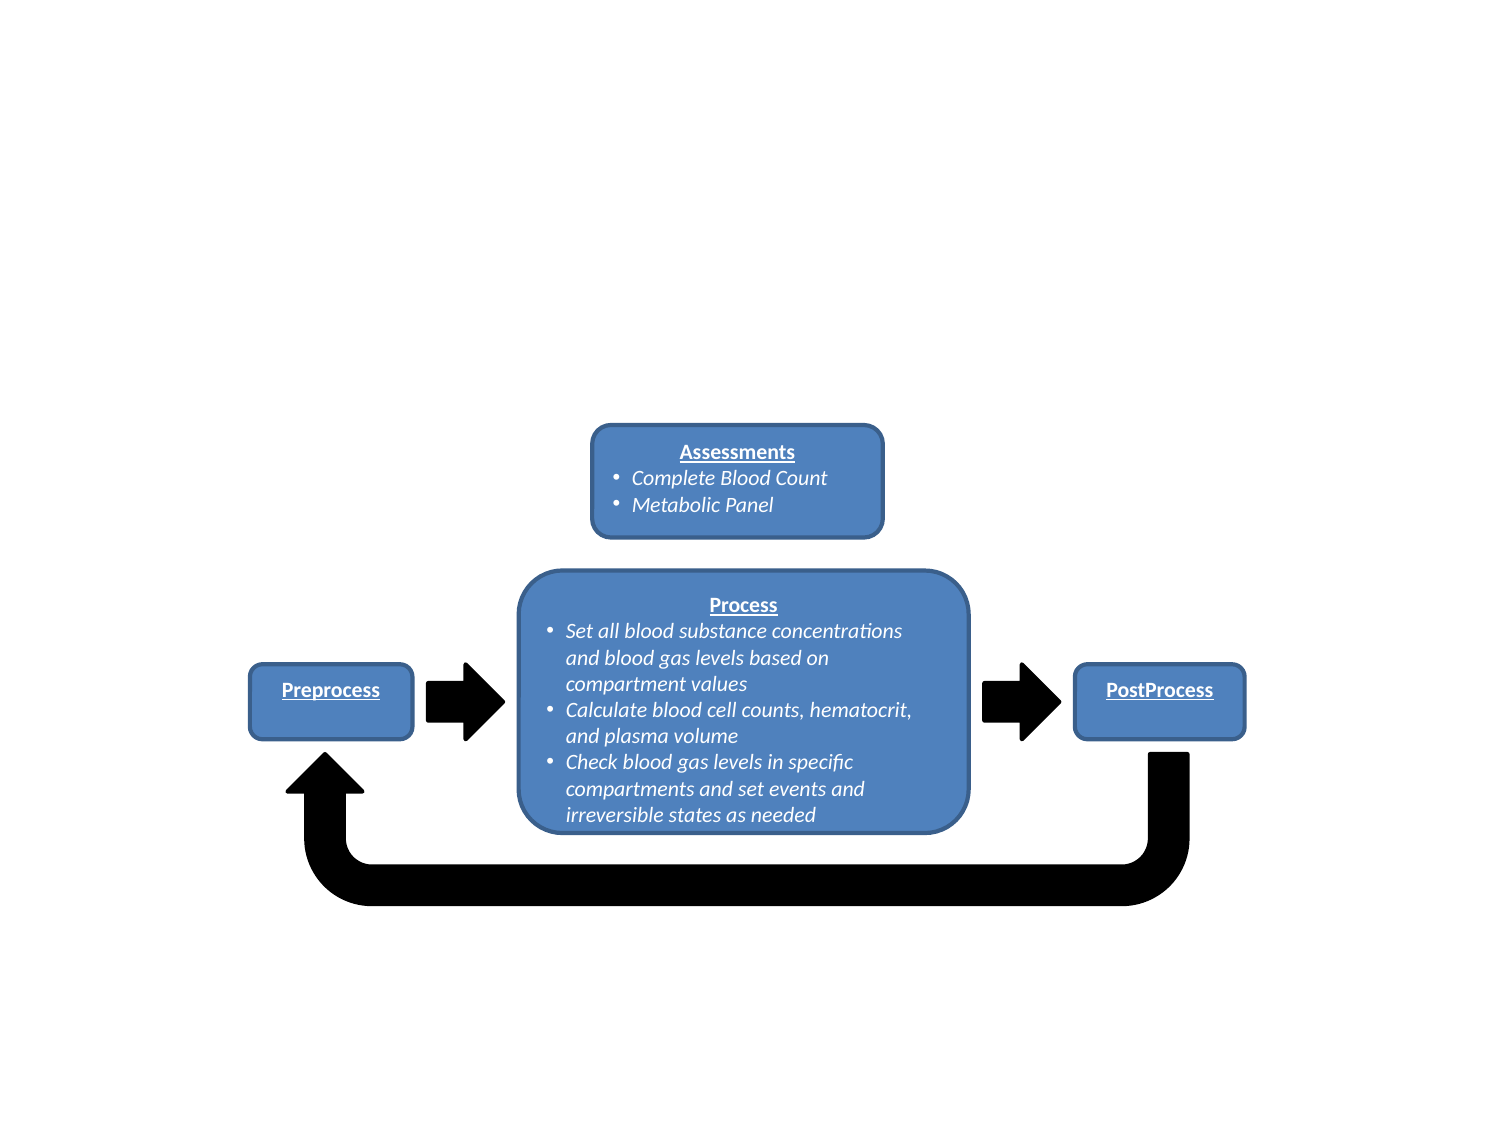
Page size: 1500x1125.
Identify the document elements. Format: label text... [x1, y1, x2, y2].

text_box [425, 662, 506, 742]
text_box [982, 662, 1062, 742]
text_box PostProcess [1072, 662, 1247, 742]
text_box Assessments Complete Blood Count Metabolic Panel [590, 422, 885, 540]
text_box Process Set all blood substance concentrations and blood gas levels based on compartment values Calculate blood cell counts, hematocrit, and plasma volume Check blood gas levels in specific compartments and set events and irreversible states as needed [516, 568, 971, 836]
text_box [285, 751, 1190, 907]
text_box Preprocess [247, 662, 415, 742]
